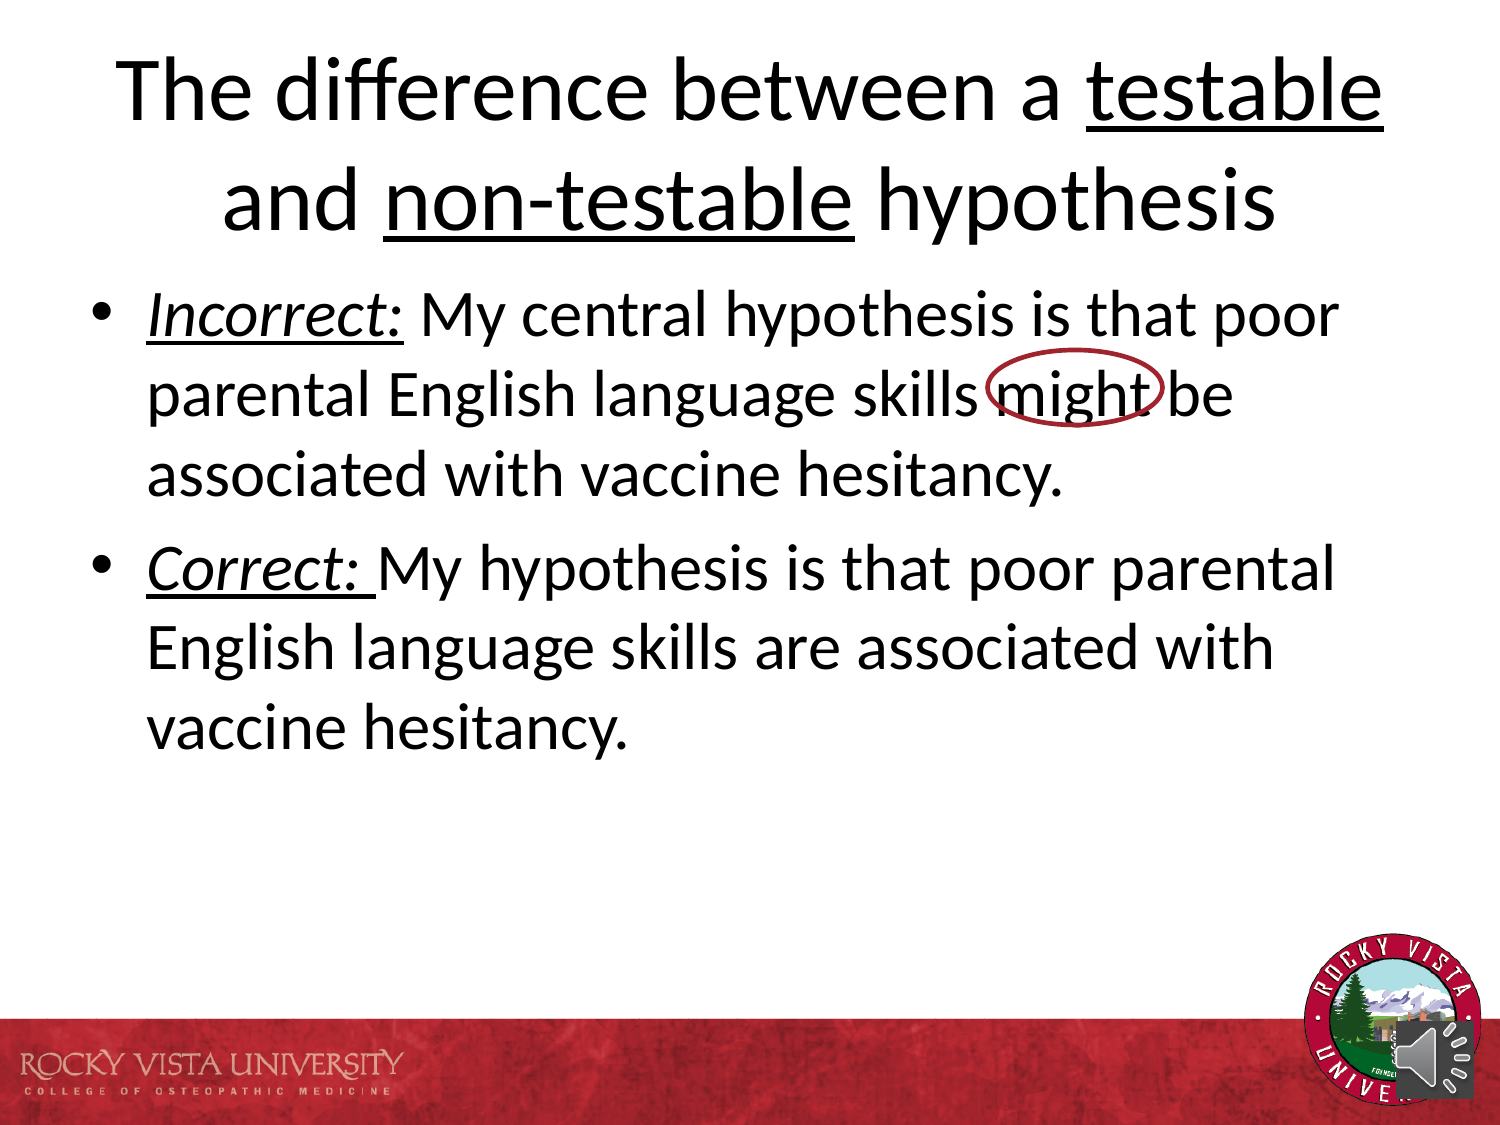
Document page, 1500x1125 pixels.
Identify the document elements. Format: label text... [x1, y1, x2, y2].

title The difference between a testable and non-testable hypothesis [75, 45, 1425, 233]
text_box [985, 347, 1165, 428]
picture [0, 0, 1500, 1125]
list Incorrect: My central hypothesis is that poor parental English language skills might be associated with vaccine hesitancy. Correct: My hypothesis is that poor parental English language skills are associated with vaccine hesitancy. [75, 262, 1425, 1005]
